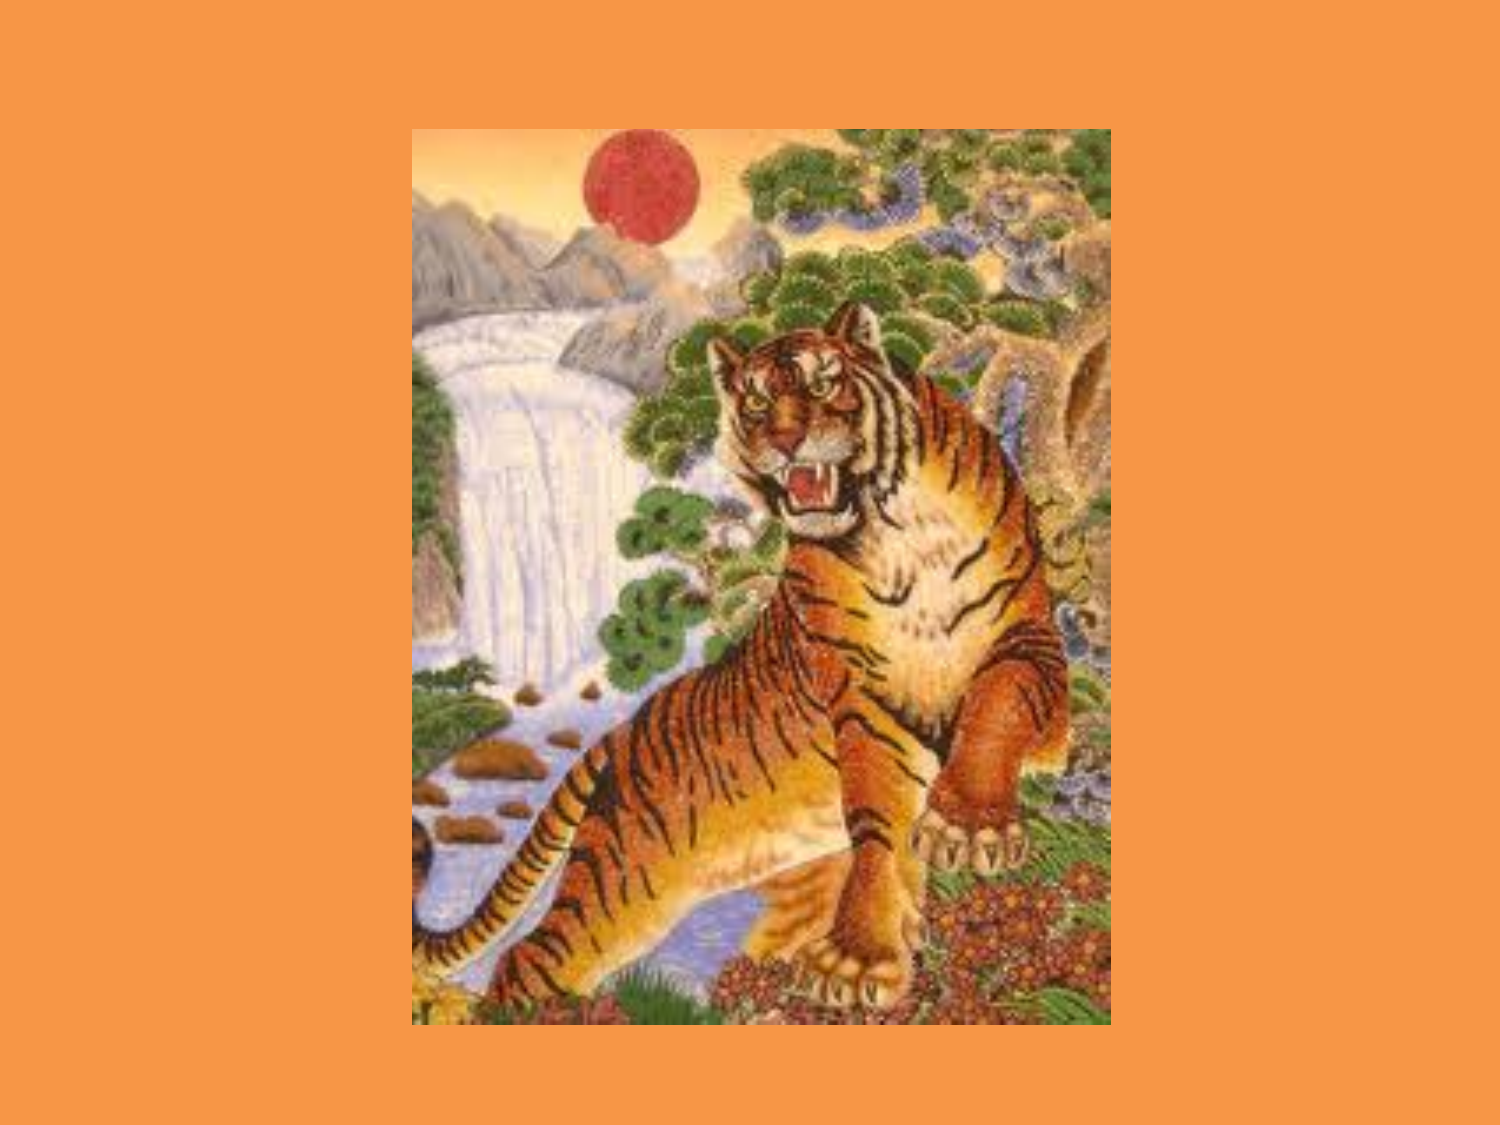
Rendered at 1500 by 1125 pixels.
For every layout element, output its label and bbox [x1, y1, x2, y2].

picture [412, 129, 1111, 1026]
